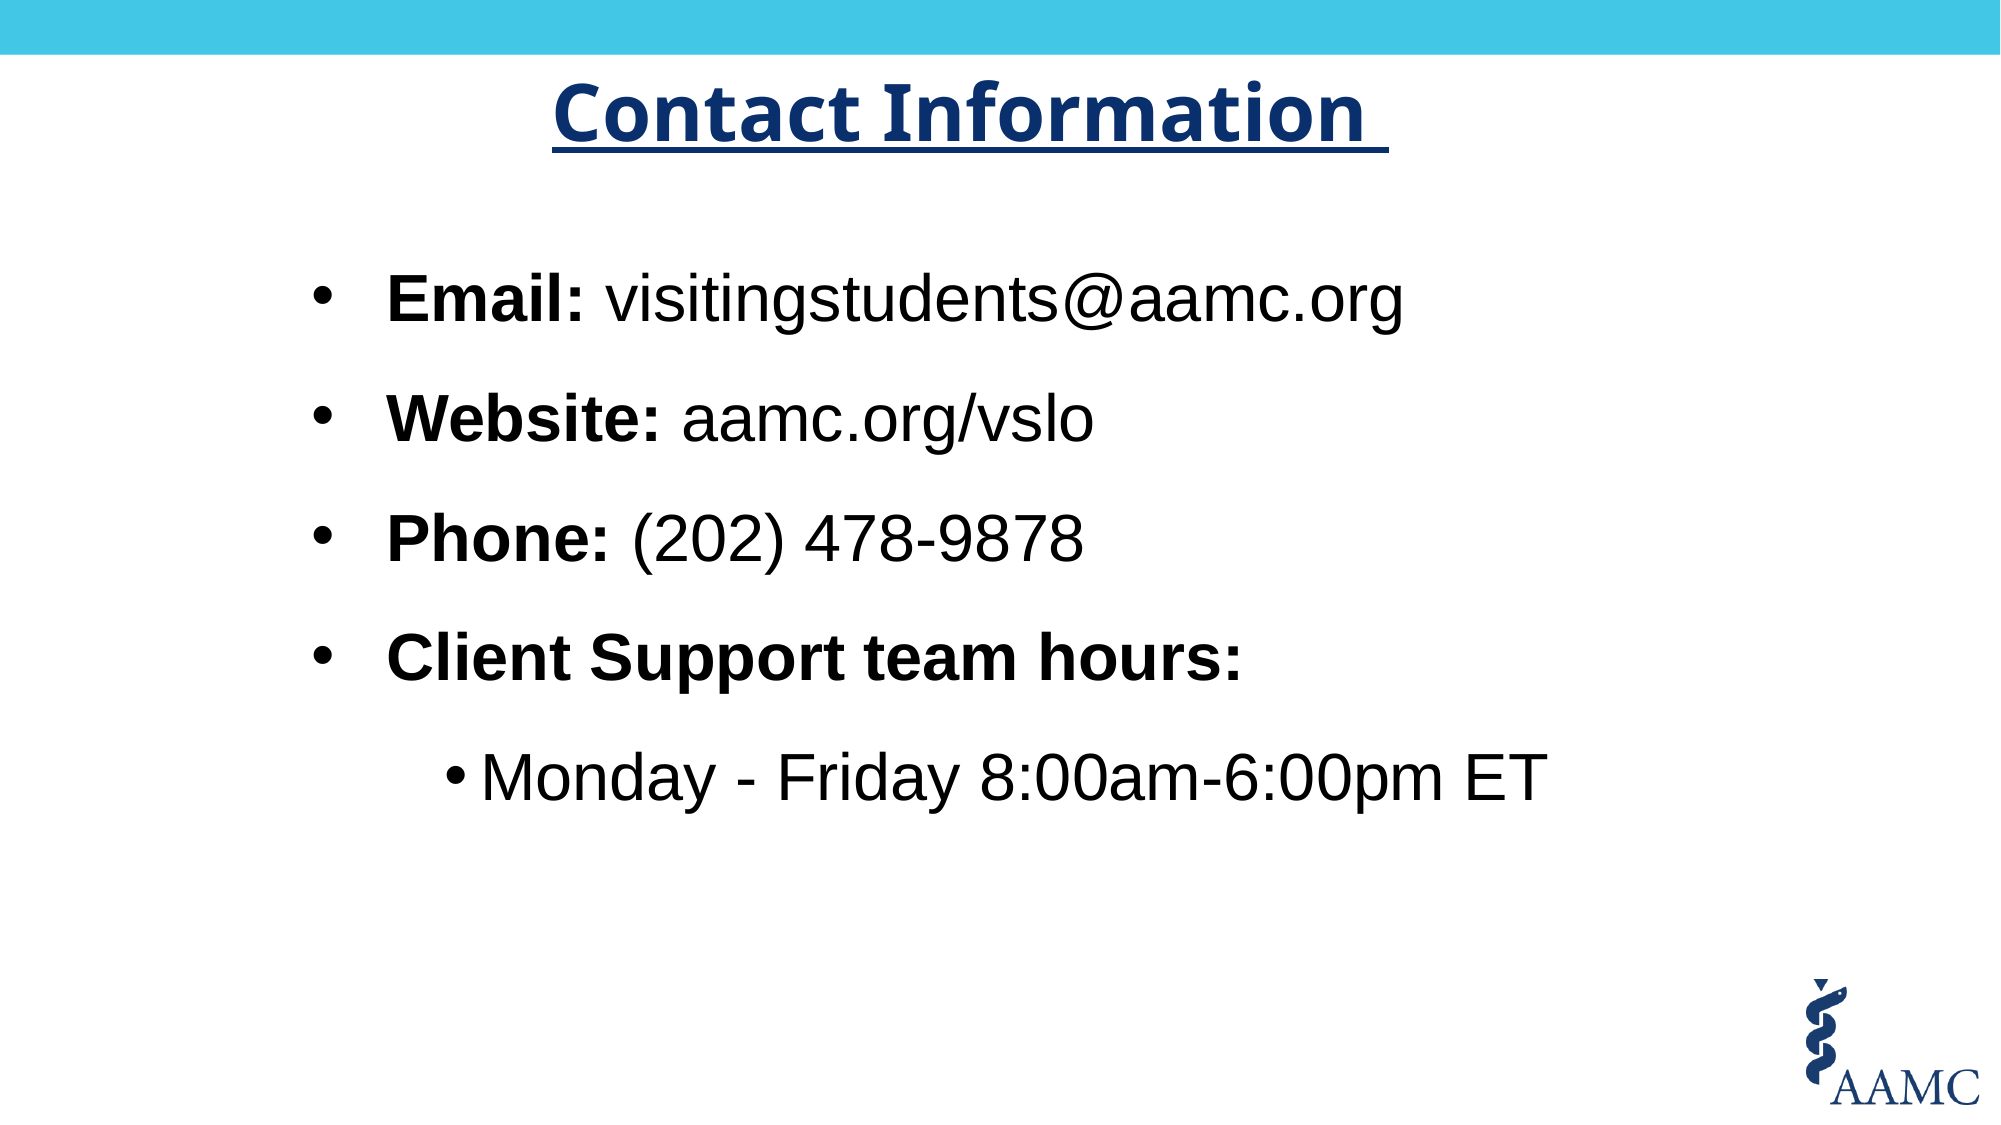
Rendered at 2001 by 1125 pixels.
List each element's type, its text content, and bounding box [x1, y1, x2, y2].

title Contact Information [282, 64, 1659, 167]
text_box Email: visitingstudents@aamc.org Website: aamc.org/vslo Phone: (202) 478-9878 Client Support team hours: Monday - Friday 8:00am-6:00pm ET [296, 207, 1685, 822]
picture [0, 0, 2001, 1125]
